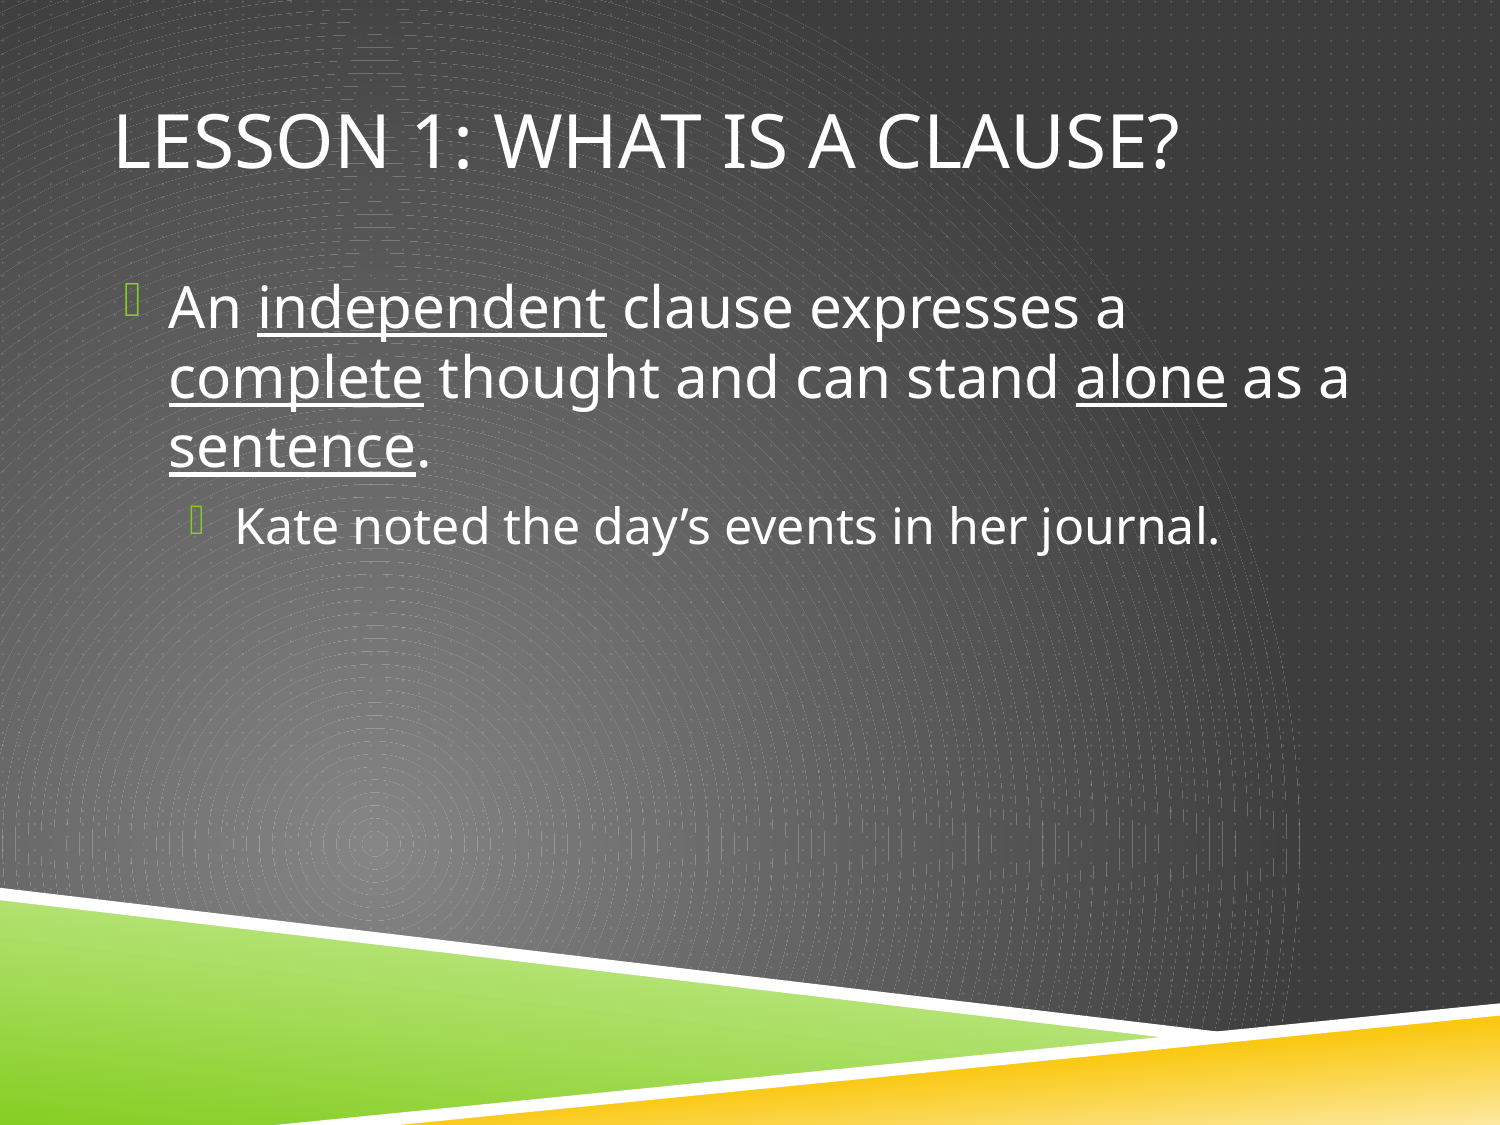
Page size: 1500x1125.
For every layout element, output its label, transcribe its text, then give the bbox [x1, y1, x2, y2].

title Lesson 1: What is a clause? [112, 45, 1388, 233]
list An independent clause expresses a complete thought and can stand alone as a sentence. Kate noted the day’s events in her journal. [112, 262, 1388, 875]
